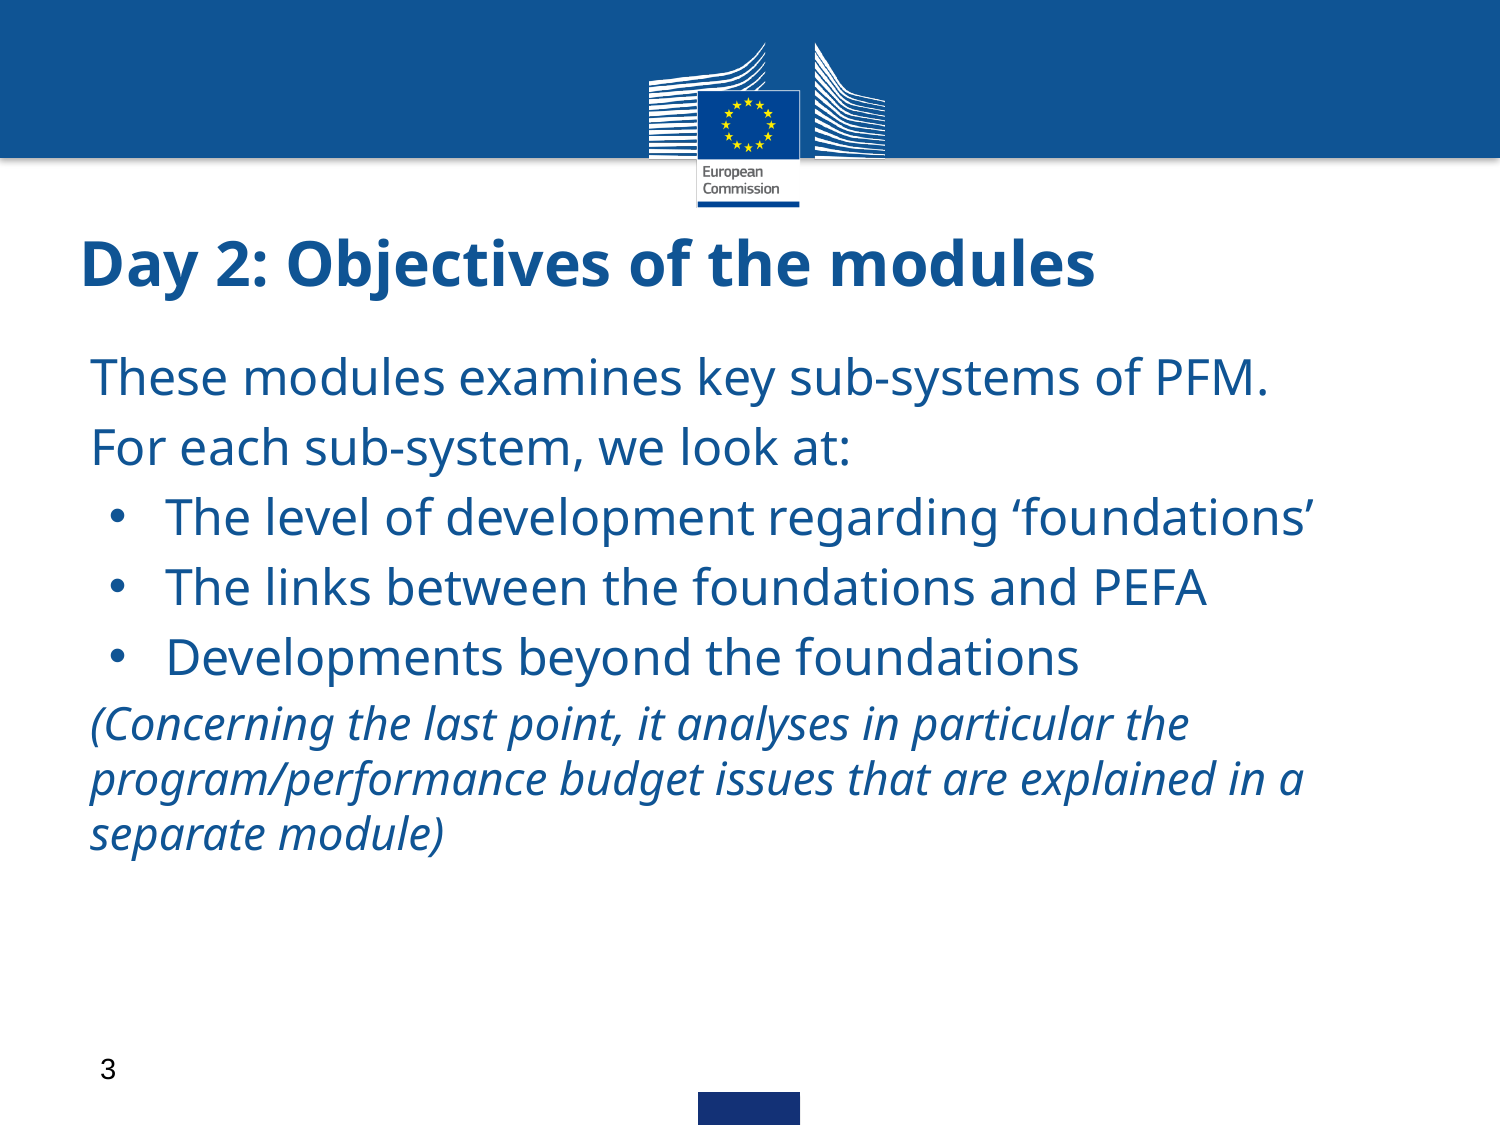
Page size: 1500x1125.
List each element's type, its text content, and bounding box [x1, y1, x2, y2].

picture [649, 42, 885, 208]
list These modules examines key sub-systems of PFM. For each sub-system, we look at: The level of development regarding ‘foundations’ The links between the foundations and PEFA Developments beyond the foundations (Concerning the last point, it analyses in particular the program/performance budget issues that are explained in a separate module) [75, 338, 1425, 988]
slide_number 3 [0, 1042, 132, 1122]
title Day 2: Objectives of the modules [64, 219, 1415, 303]
